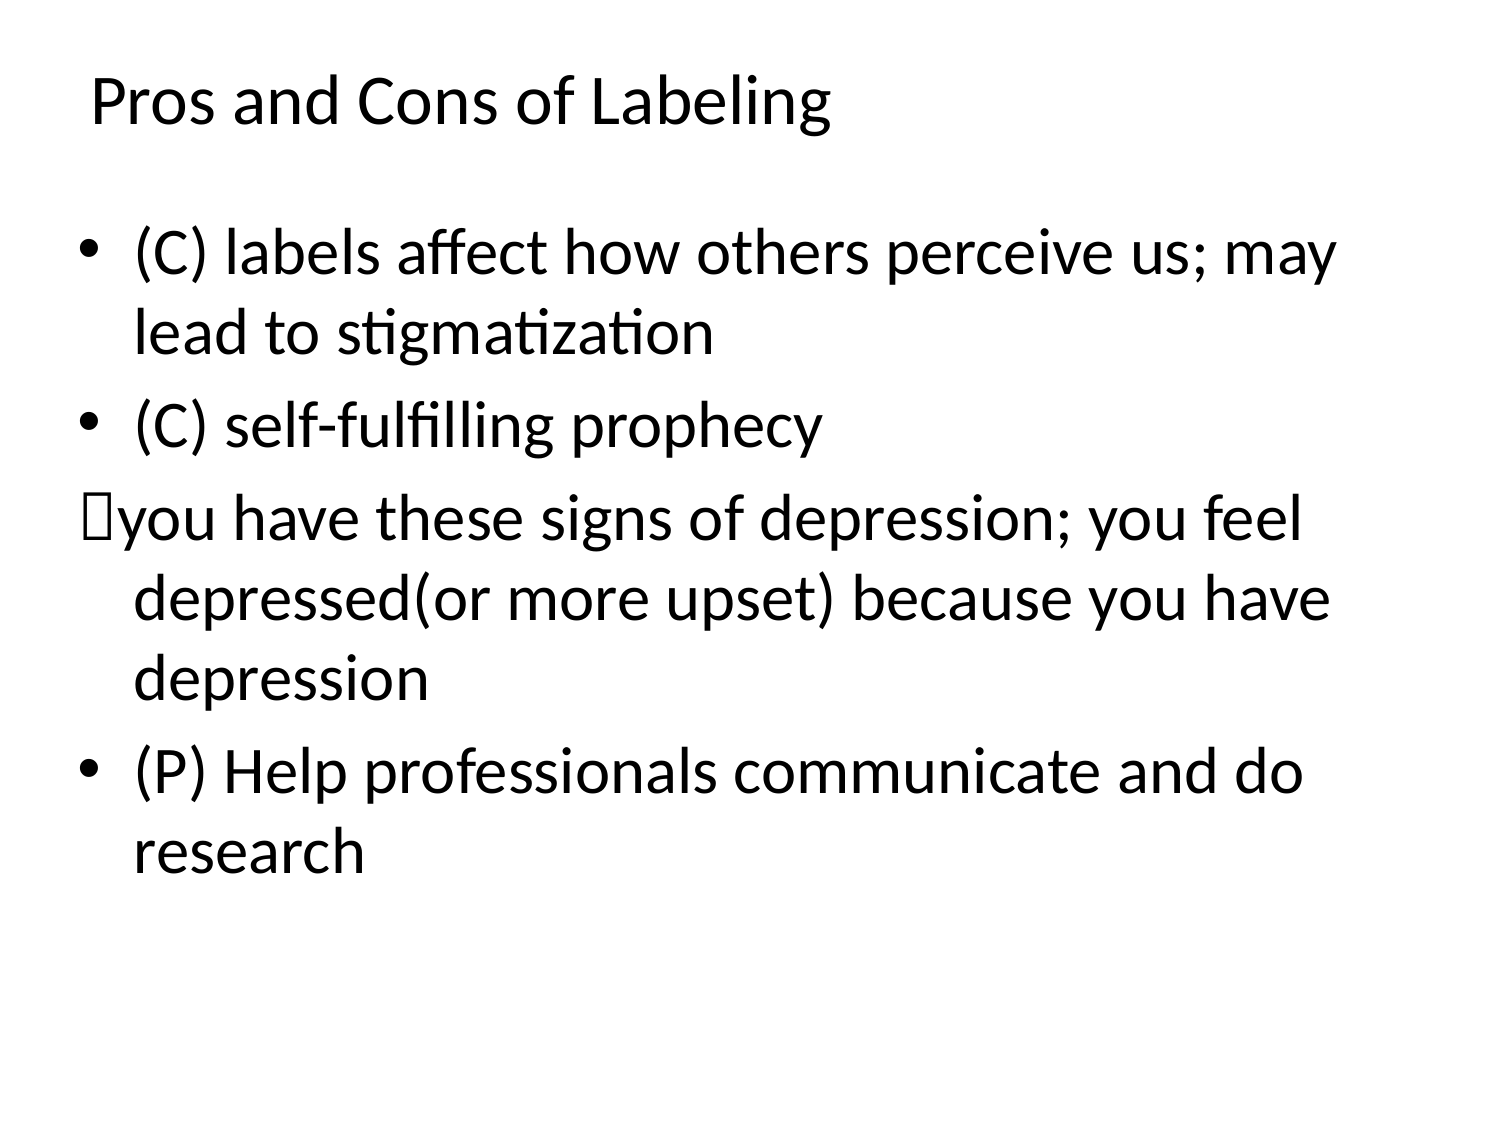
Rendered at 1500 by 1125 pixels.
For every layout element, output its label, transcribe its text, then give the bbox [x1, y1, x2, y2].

list (C) labels affect how others perceive us; may lead to stigmatization (C) self-fulfilling prophecy you have these signs of depression; you feel depressed(or more upset) because you have depression (P) Help professionals communicate and do research [62, 200, 1413, 943]
title Pros and Cons of Labeling [75, 45, 1425, 233]
